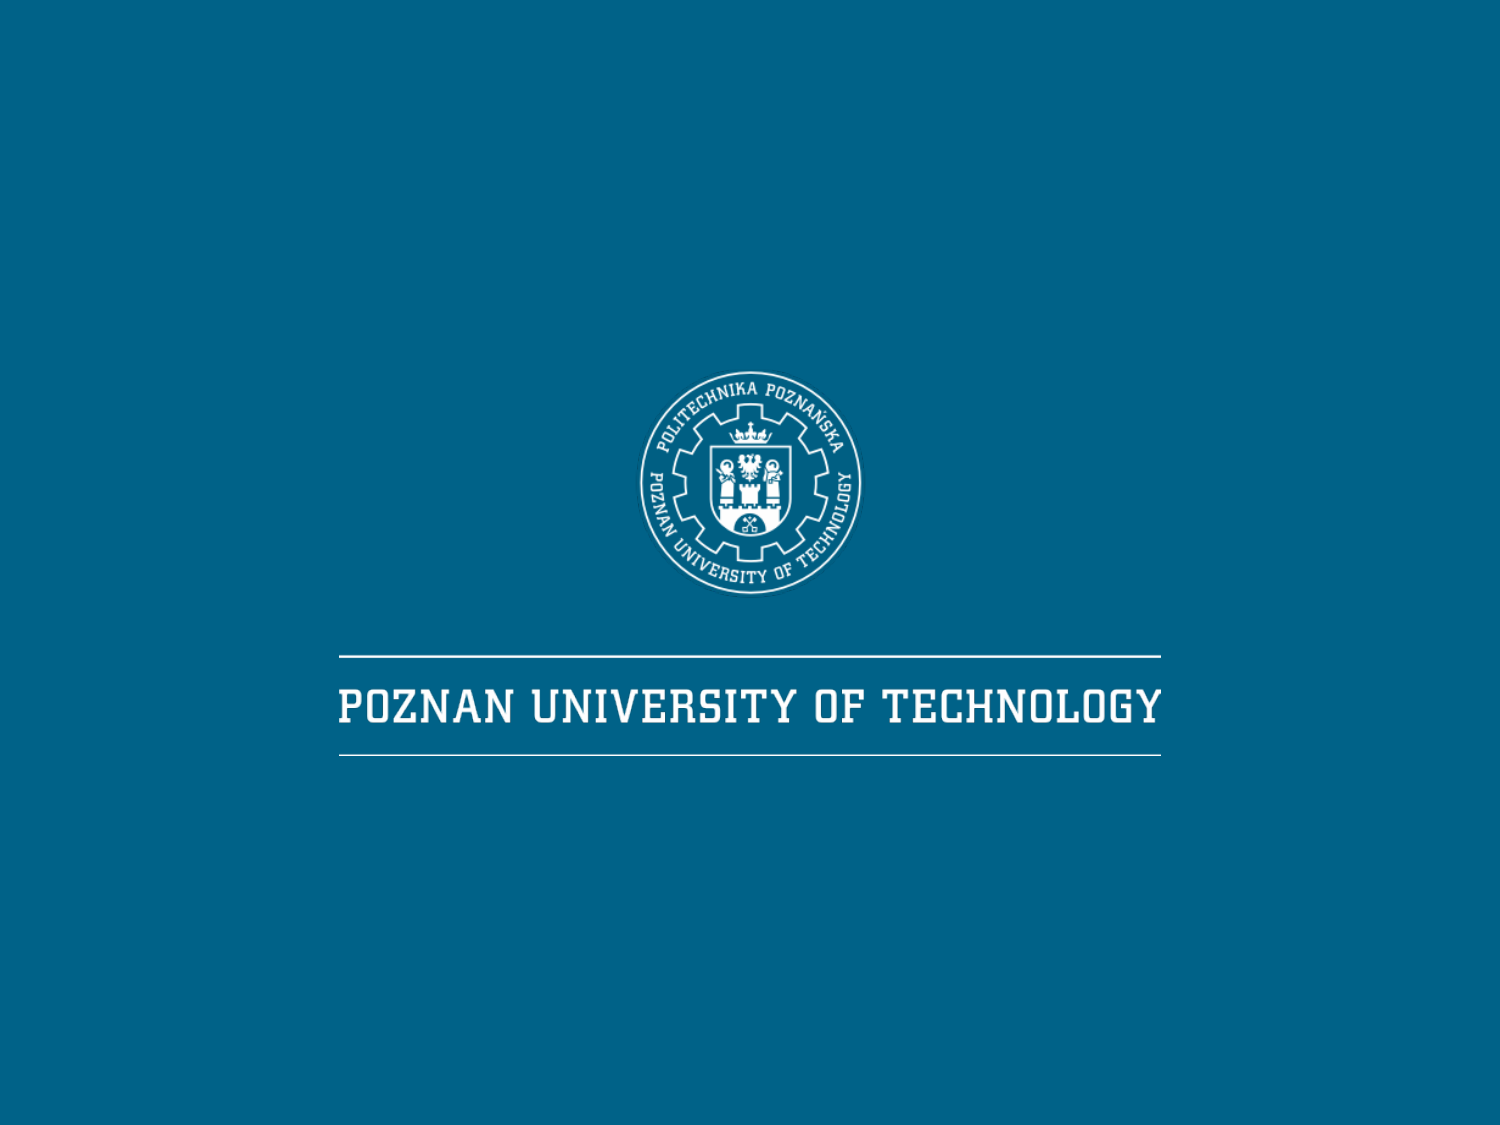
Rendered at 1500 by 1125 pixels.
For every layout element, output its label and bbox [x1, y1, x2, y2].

picture [643, 689, 665, 722]
picture [1031, 689, 1052, 722]
picture [700, 689, 720, 722]
picture [816, 689, 836, 722]
picture [842, 689, 863, 722]
picture [883, 689, 908, 722]
picture [368, 689, 388, 722]
picture [726, 689, 736, 722]
picture [394, 689, 416, 722]
picture [913, 689, 936, 722]
picture [1084, 689, 1104, 722]
picture [997, 689, 1025, 722]
picture [596, 689, 606, 722]
picture [532, 689, 558, 722]
picture [771, 689, 796, 722]
picture [1057, 689, 1079, 722]
picture [611, 689, 638, 722]
picture [340, 689, 361, 722]
picture [453, 689, 481, 722]
picture [741, 689, 767, 722]
picture [967, 689, 992, 722]
picture [640, 372, 861, 594]
picture [563, 689, 591, 722]
picture [1136, 689, 1160, 722]
picture [486, 689, 513, 722]
picture [671, 689, 695, 722]
picture [421, 689, 449, 722]
picture [941, 689, 962, 722]
picture [1111, 689, 1131, 722]
